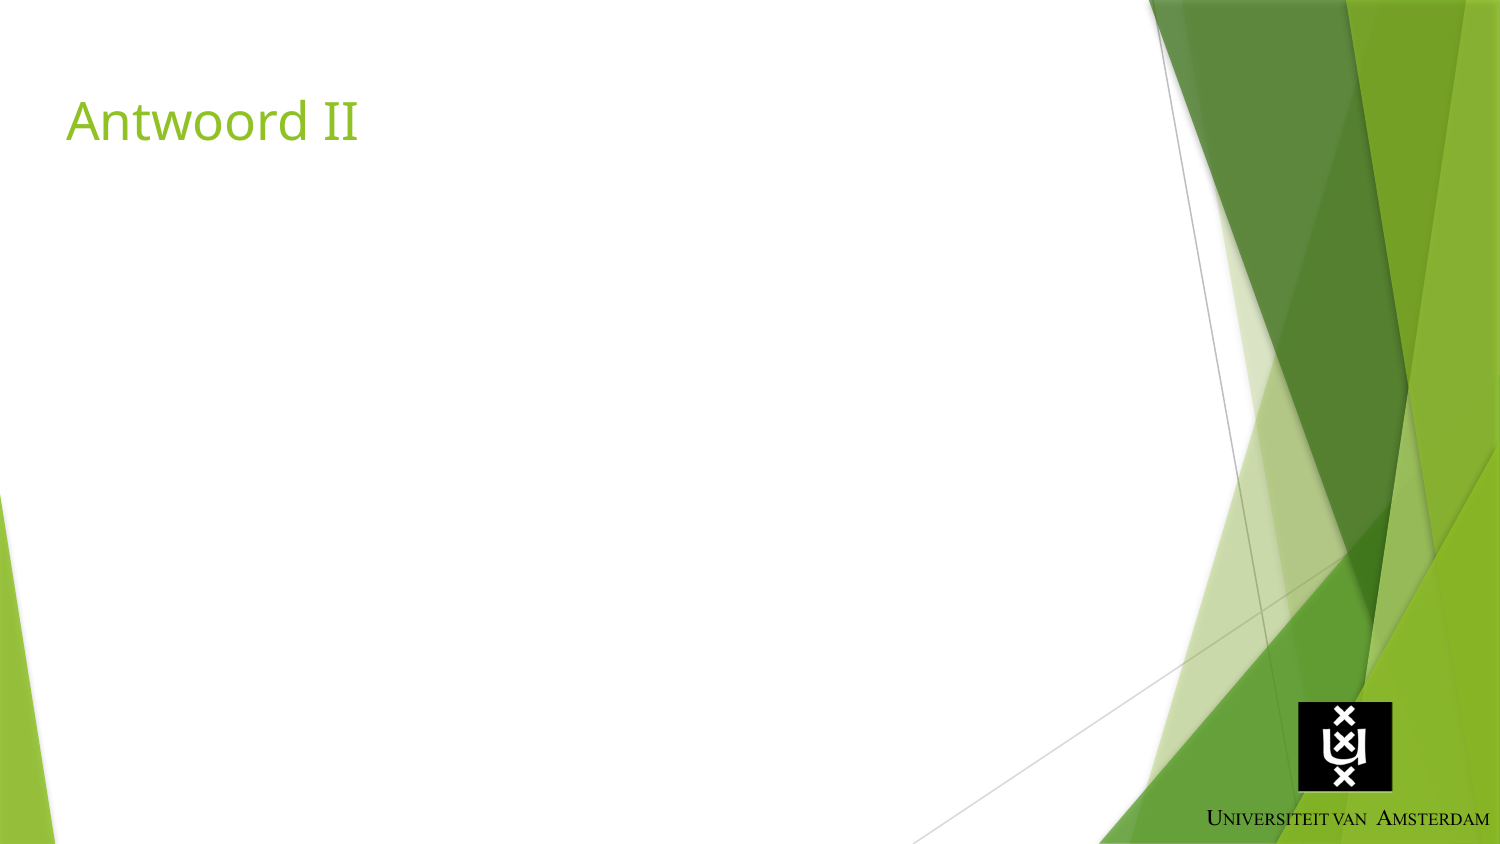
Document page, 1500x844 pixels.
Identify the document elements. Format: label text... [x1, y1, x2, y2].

title Antwoord II [51, 72, 1449, 167]
picture [1192, 701, 1500, 844]
